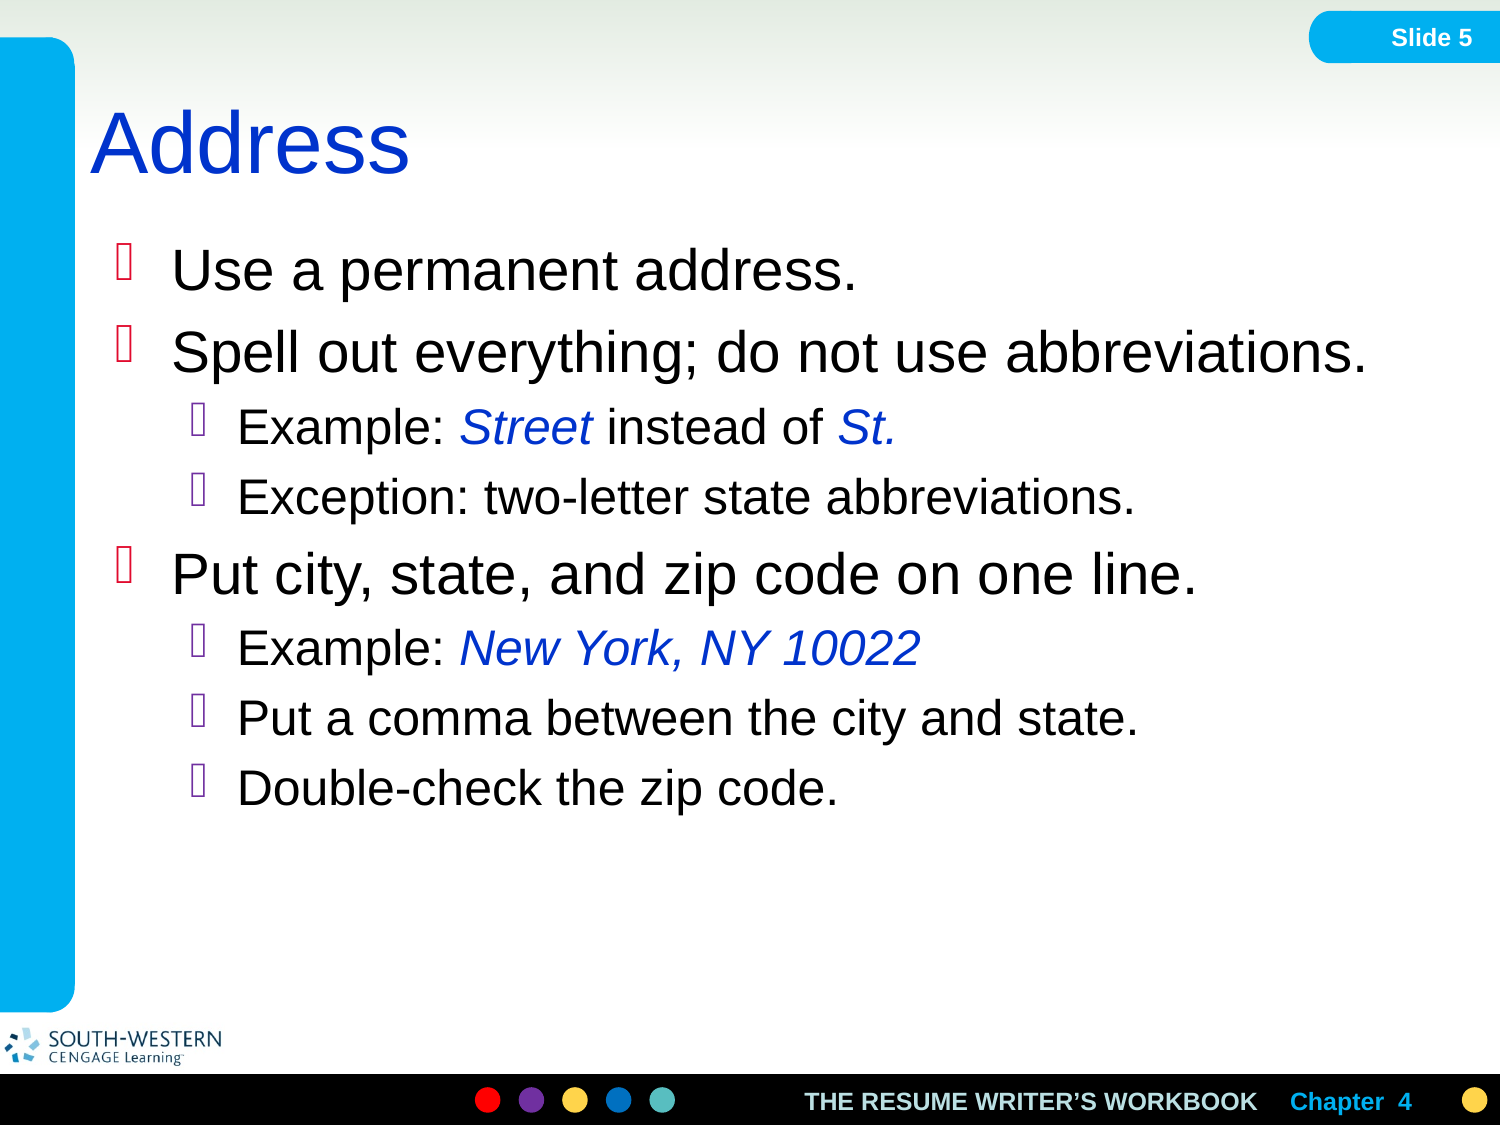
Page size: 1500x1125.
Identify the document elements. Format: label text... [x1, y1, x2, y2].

slide_number Slide 5 [1312, 13, 1488, 93]
picture [0, 1022, 225, 1073]
footer Chapter 4 [1274, 1075, 1476, 1125]
title Address [74, 44, 1426, 233]
list Use a permanent address. Spell out everything; do not use abbreviations. Example: Street instead of St. Exception: two-letter state abbreviations. Put city, state, and zip code on one line. Example: New York, NY 10022 Put a comma between the city and state. Double-check the zip code. [99, 224, 1451, 968]
